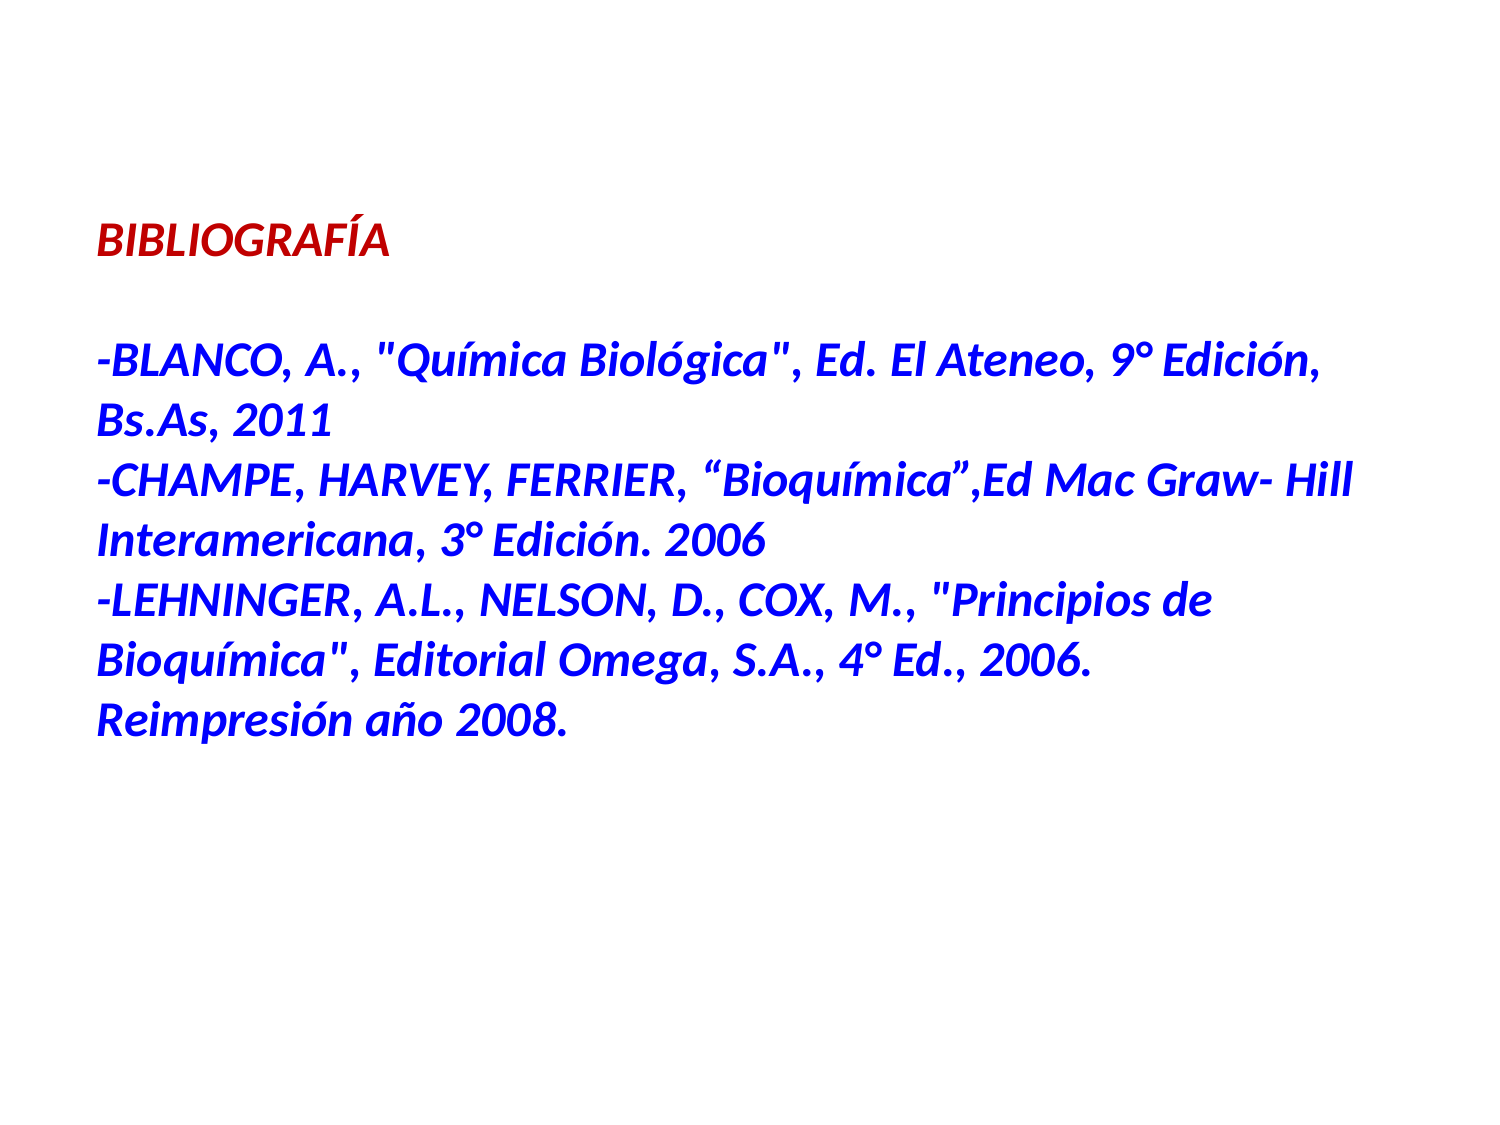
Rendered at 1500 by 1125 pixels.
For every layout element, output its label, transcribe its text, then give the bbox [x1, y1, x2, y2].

text_box BIBLIOGRAFÍA -BLANCO, A., "Química Biológica", Ed. El Ateneo, 9° Edición, Bs.As, 2011 -CHAMPE, HARVEY, FERRIER, “Bioquímica”,Ed Mac Graw- Hill Interamericana, 3° Edición. 2006 -LEHNINGER, A.L., NELSON, D., COX, M., "Principios de Bioquímica", Editorial Omega, S.A., 4° Ed., 2006. Reimpresión año 2008. [81, 199, 1371, 814]
